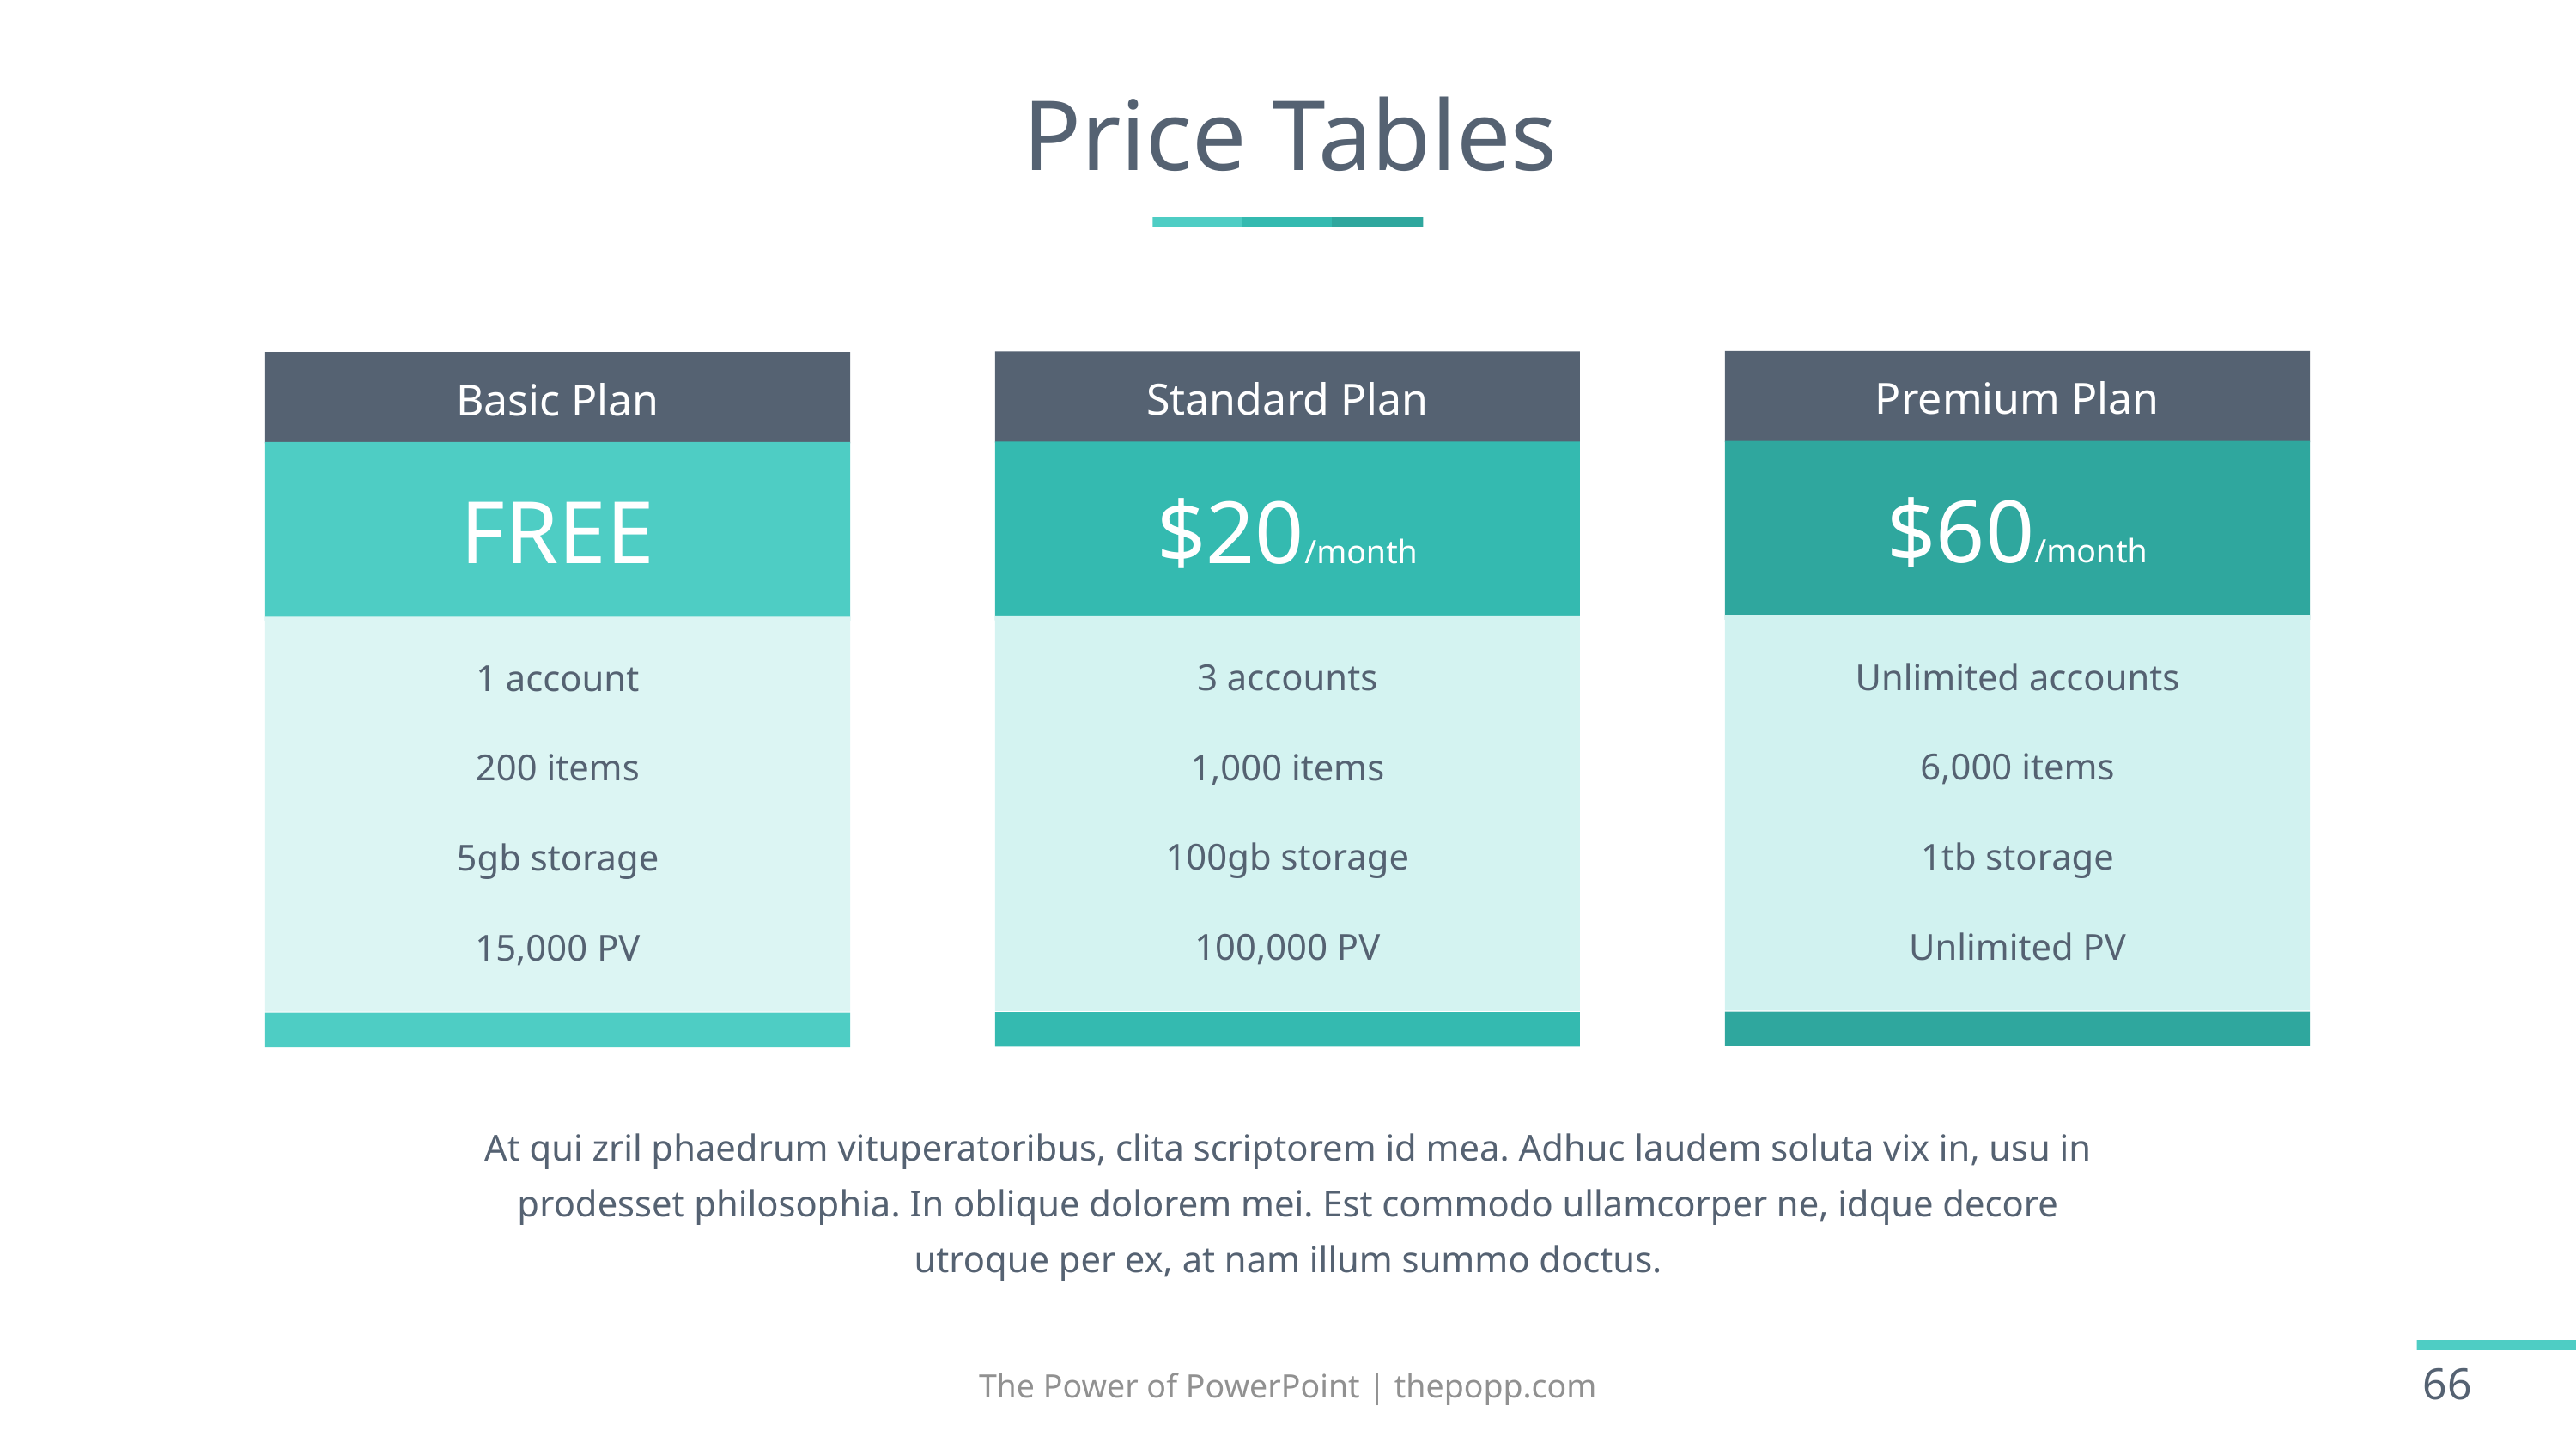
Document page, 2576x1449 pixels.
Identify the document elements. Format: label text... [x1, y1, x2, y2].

footer The Power of PowerPoint | thepopp.com [853, 1349, 1723, 1427]
list Unlimited PV [1724, 907, 2311, 983]
list 100,000 PV [994, 908, 1581, 984]
list 5gb storage [264, 819, 851, 894]
list Unlimited accounts [1724, 639, 2311, 714]
list 1tb storage [1724, 818, 2311, 894]
list 100gb storage [994, 818, 1581, 894]
list 15,000 PV [264, 909, 851, 984]
slide_number 66 [2409, 1351, 2576, 1421]
list Standard Plan [994, 352, 1581, 444]
list 1,000 items [994, 729, 1581, 804]
list $60/month [1724, 443, 2311, 615]
list Basic Plan [264, 352, 851, 445]
list 1 account [264, 640, 851, 715]
list 6,000 items [1724, 728, 2311, 803]
list At qui zril phaedrum vituperatoribus, clita scriptorem id mea. Adhuc laudem soluta vix in, usu in prodesset philosophia. In oblique dolorem mei. Est commodo ullamcorper ne, idque decore utroque per ex, at nam illum summo doctus. [450, 1088, 2126, 1304]
title Price Tables [69, 49, 2512, 230]
list FREE [264, 445, 851, 616]
list 3 accounts [994, 639, 1581, 714]
list Premium Plan [1724, 351, 2311, 443]
list $20/month [994, 444, 1581, 615]
list 200 items [264, 730, 851, 804]
